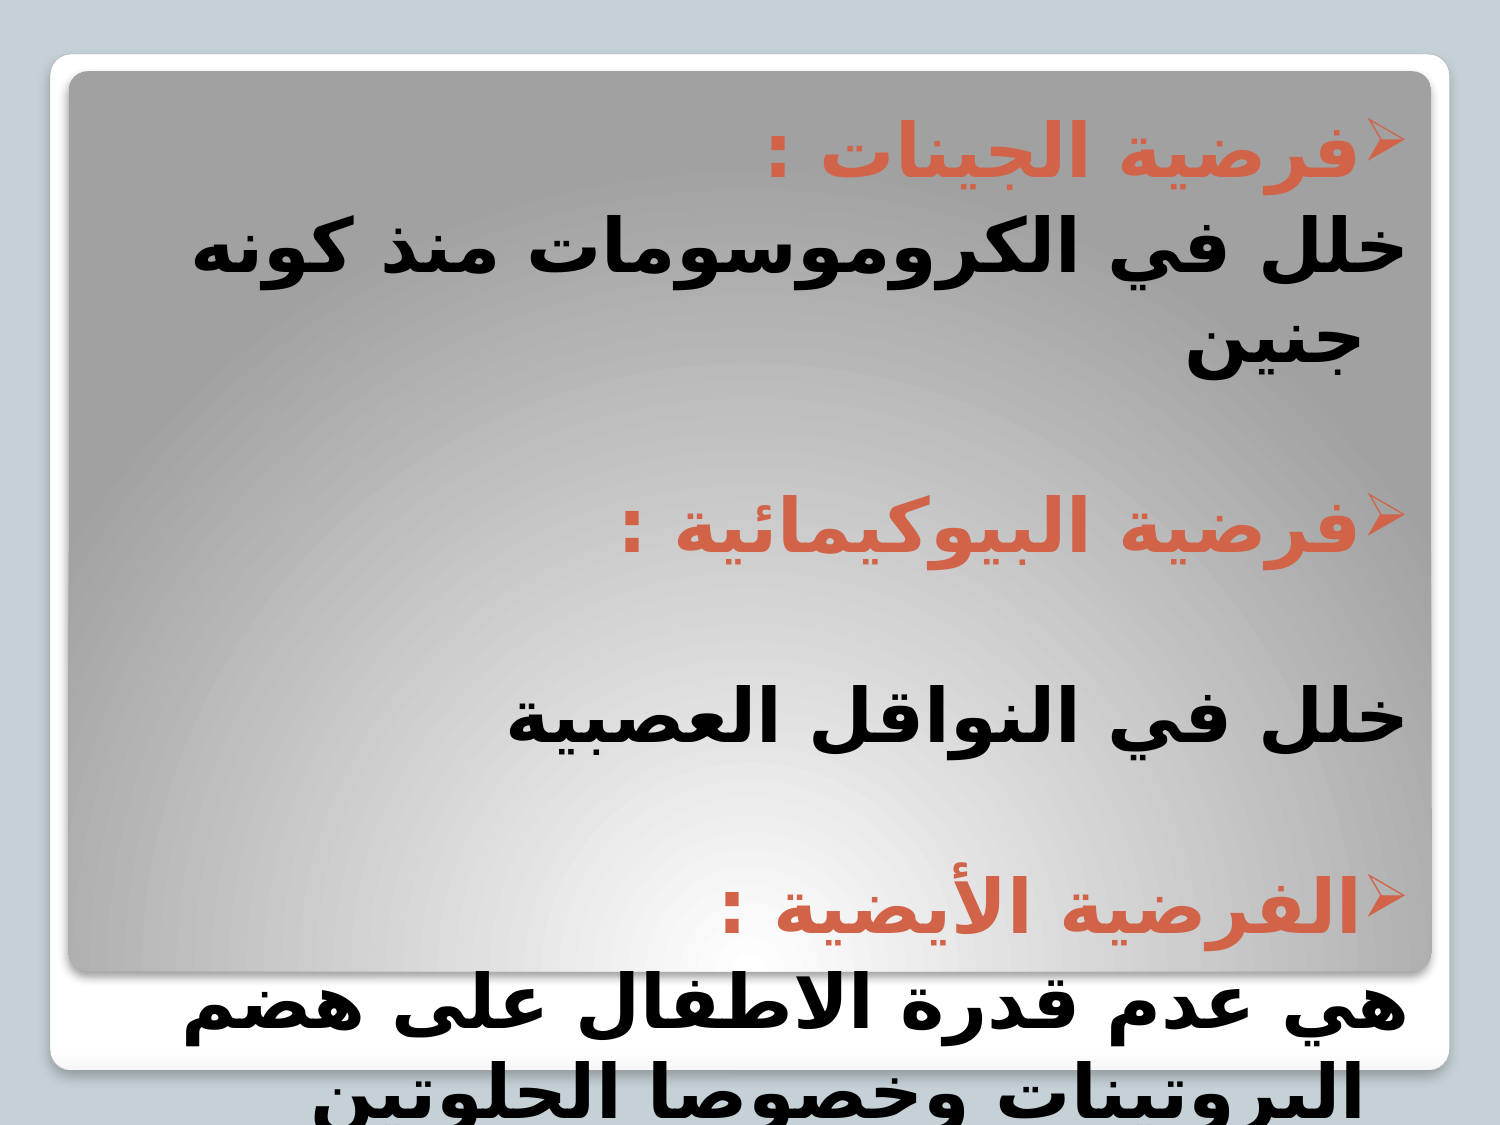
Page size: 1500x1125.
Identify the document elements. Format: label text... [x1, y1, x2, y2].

list فرضية الجينات : خلل في الكروموسومات منذ كونه جنين فرضية البيوكيمائية : خلل في النواقل العصبية الفرضية الأيضية : هي عدم قدرة الاطفال على هضم البروتينات وخصوصا الجلوتين والكازيين >> ببتيد غير مهضوم >> تاثير تخديري [82, 86, 1425, 774]
